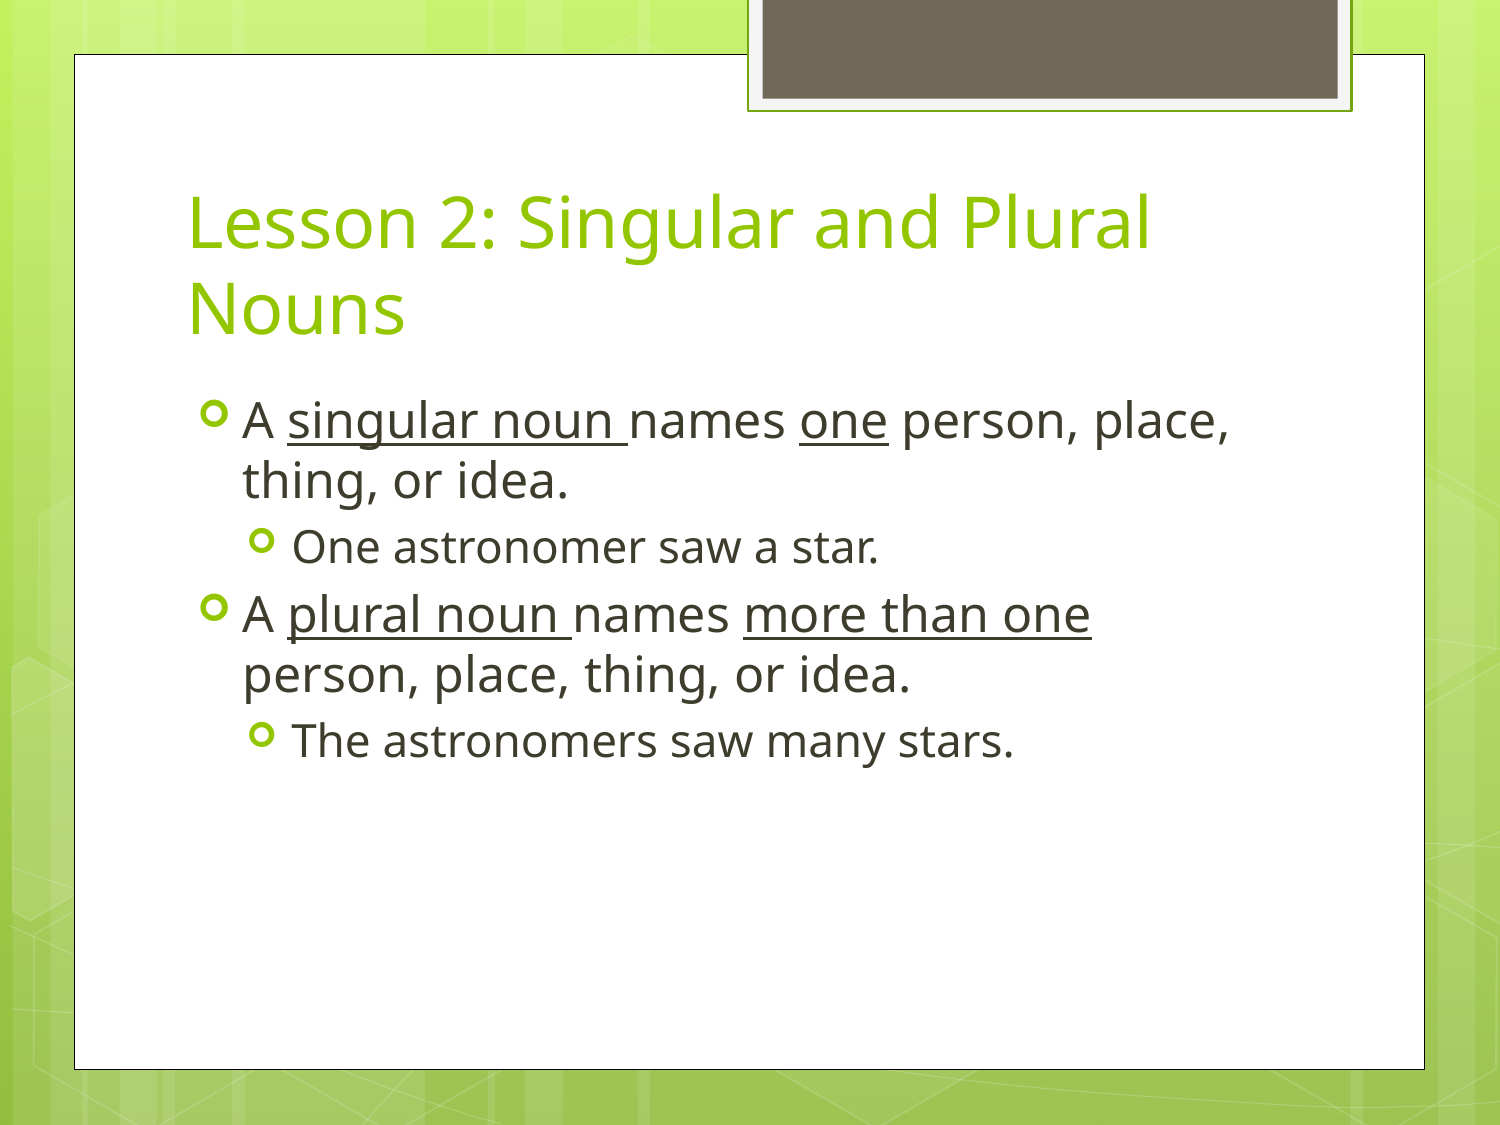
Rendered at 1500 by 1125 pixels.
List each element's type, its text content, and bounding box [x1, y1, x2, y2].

title Lesson 2: Singular and Plural Nouns [171, 168, 1324, 357]
list A singular noun names one person, place, thing, or idea. One astronomer saw a star. A plural noun names more than one person, place, thing, or idea. The astronomers saw many stars. [171, 381, 1283, 957]
